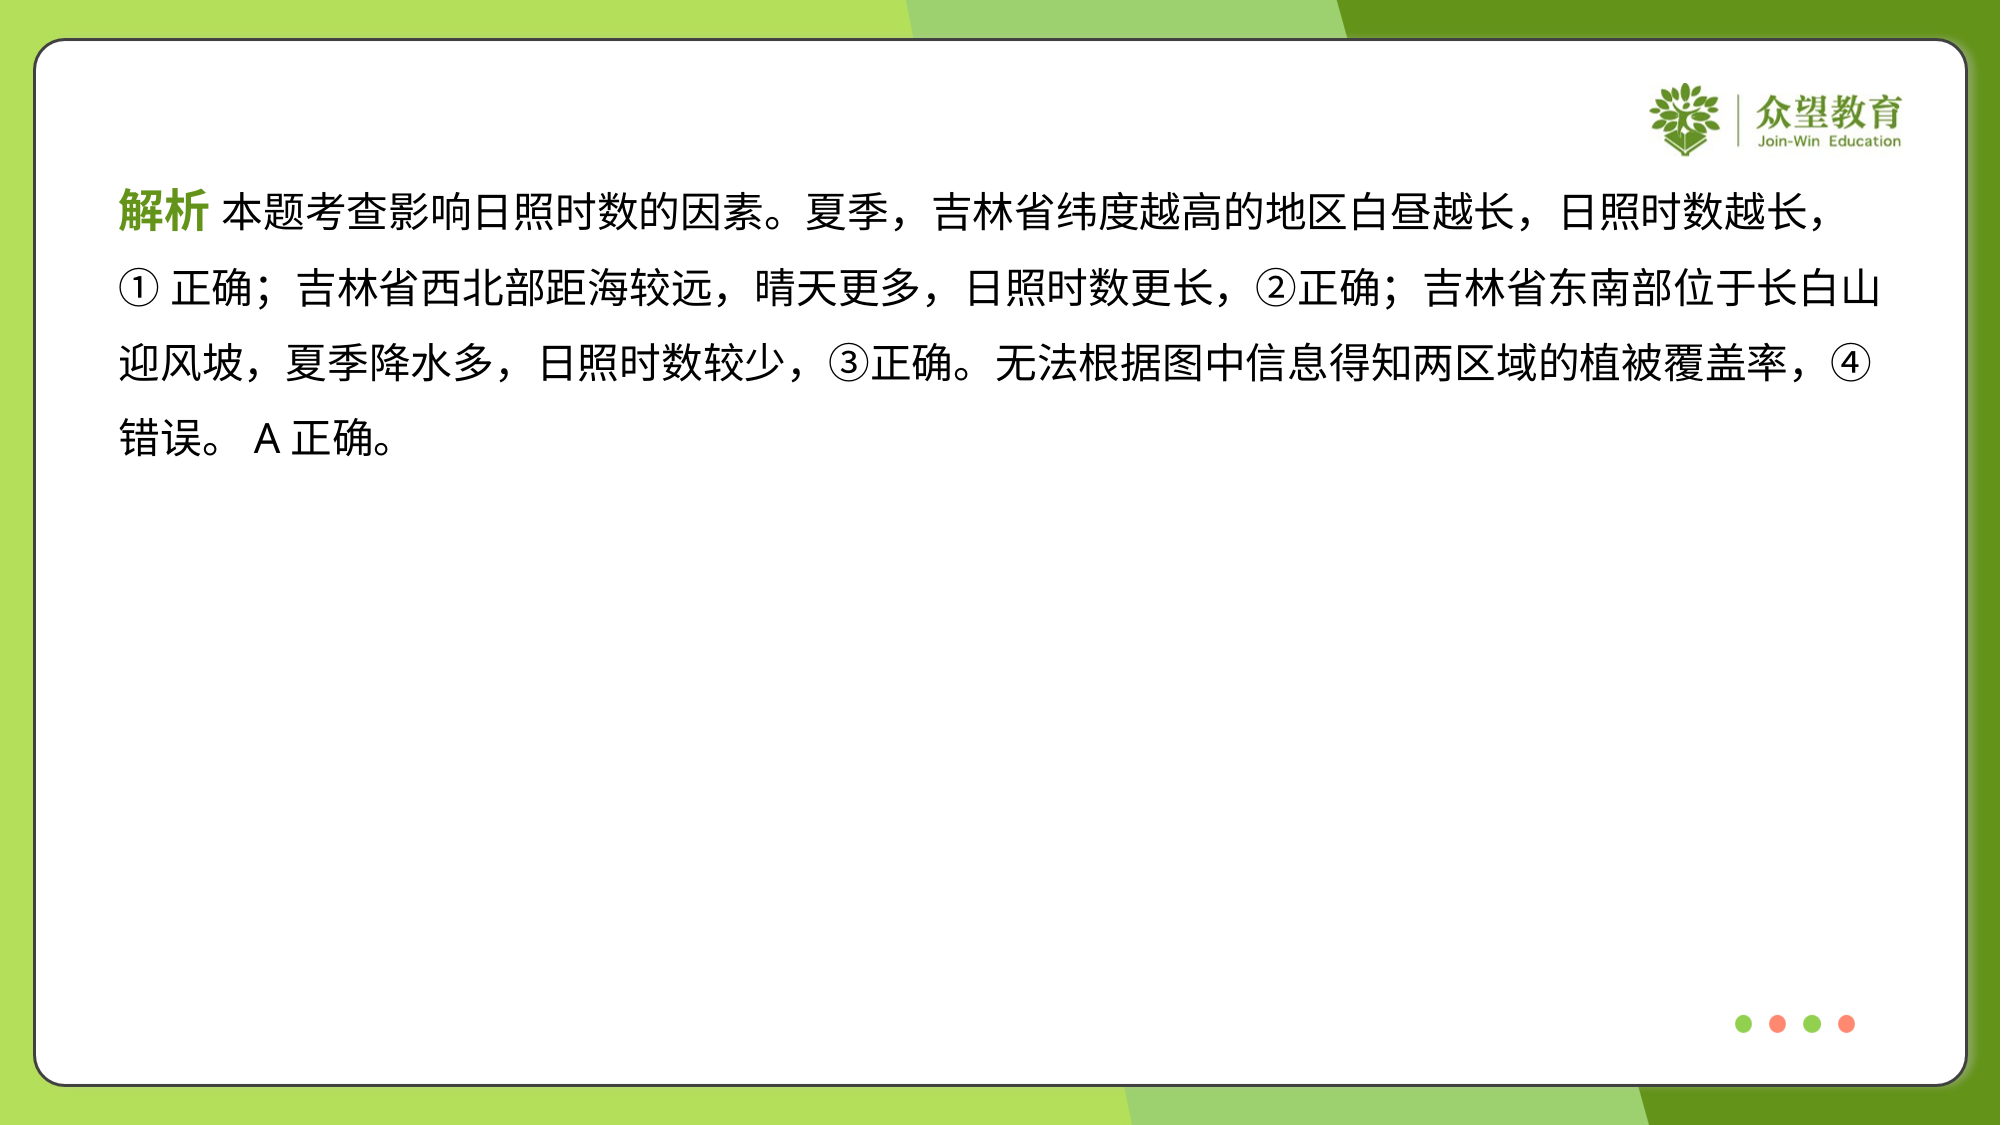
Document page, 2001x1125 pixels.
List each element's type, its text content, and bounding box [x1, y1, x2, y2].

picture [0, 0, 2000, 1125]
text_box 解析 本题考查影响日照时数的因素。夏季，吉林省纬度越高的地区白昼越长，日照时数越长， ①正确；吉林省西北部距海较远，晴天更多，日照时数更长，②正确；吉林省东南部位于长白山 迎风坡，夏季降水多，日照时数较少，③正确。无法根据图中信息得知两区域的植被覆盖率，④ 错误。A正确。 [118, 159, 1883, 462]
